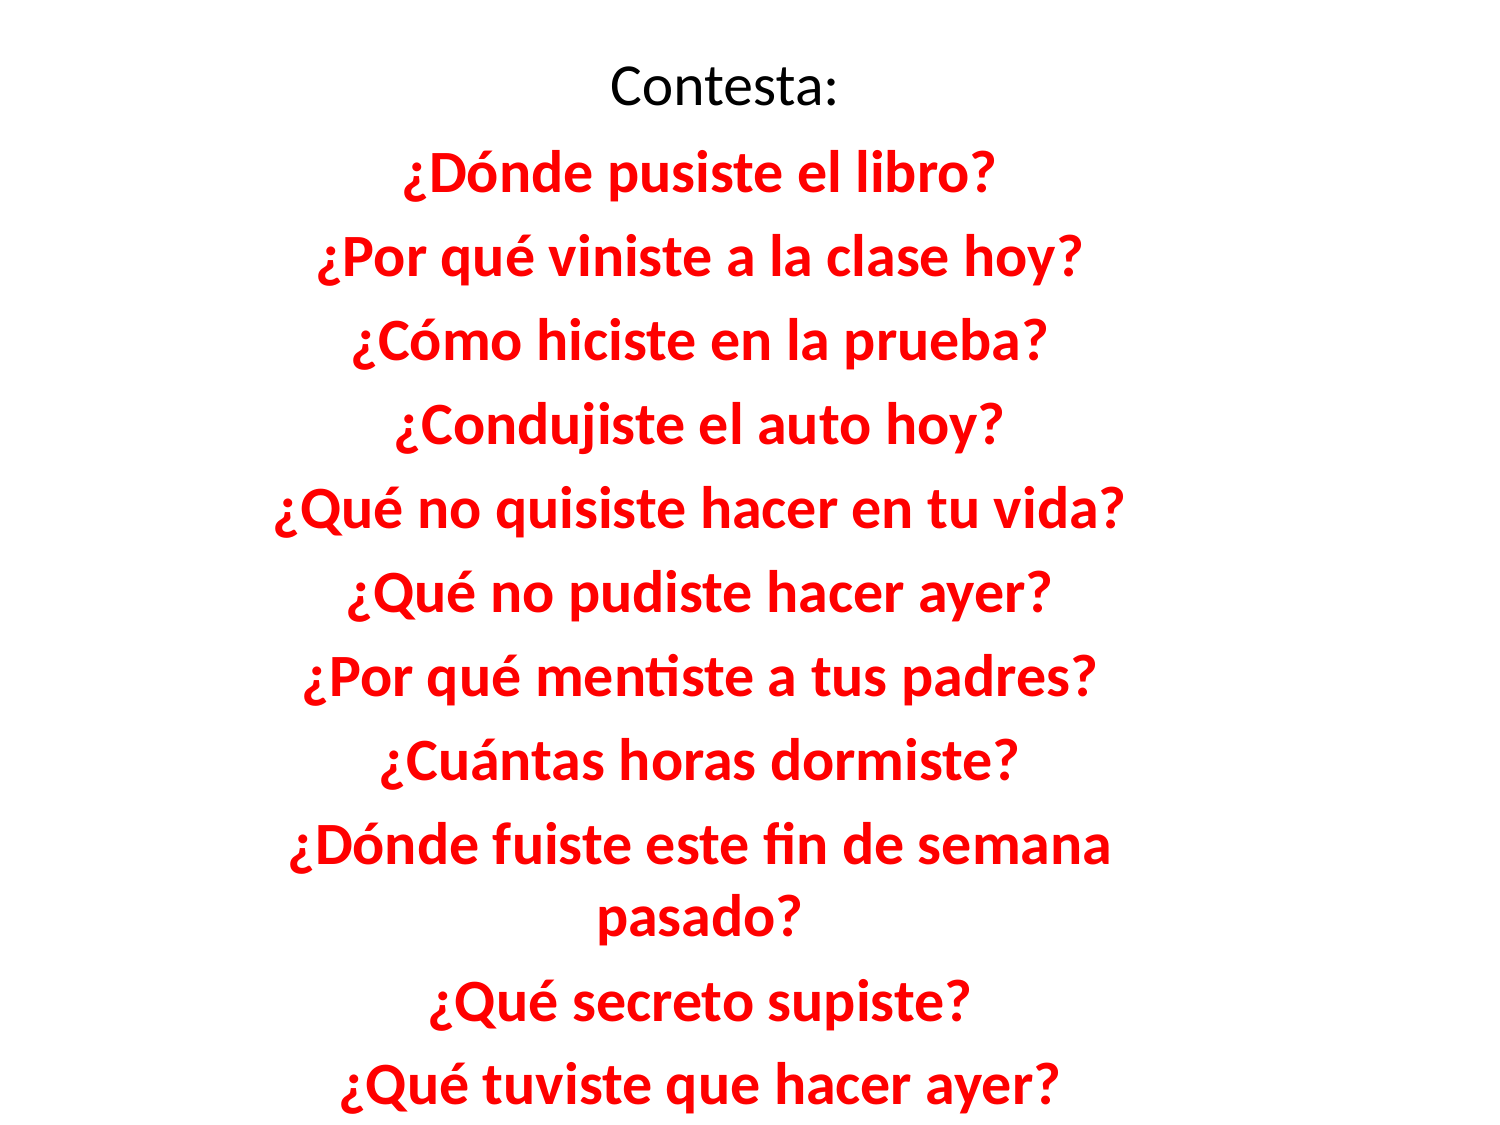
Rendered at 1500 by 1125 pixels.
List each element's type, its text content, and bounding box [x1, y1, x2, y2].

subtitle ¿Dónde pusiste el libro? ¿Por qué viniste a la clase hoy? ¿Cómo hiciste en la prueba? ¿Condujiste el auto hoy? ¿Qué no quisiste hacer en tu vida? ¿Qué no pudiste hacer ayer? ¿Por qué mentiste a tus padres? ¿Cuántas horas dormiste? ¿Dónde fuiste este fin de semana pasado? ¿Qué secreto supiste? ¿Qué tuviste que hacer ayer? [174, 124, 1226, 1125]
title Contesta: [87, 37, 1363, 126]
